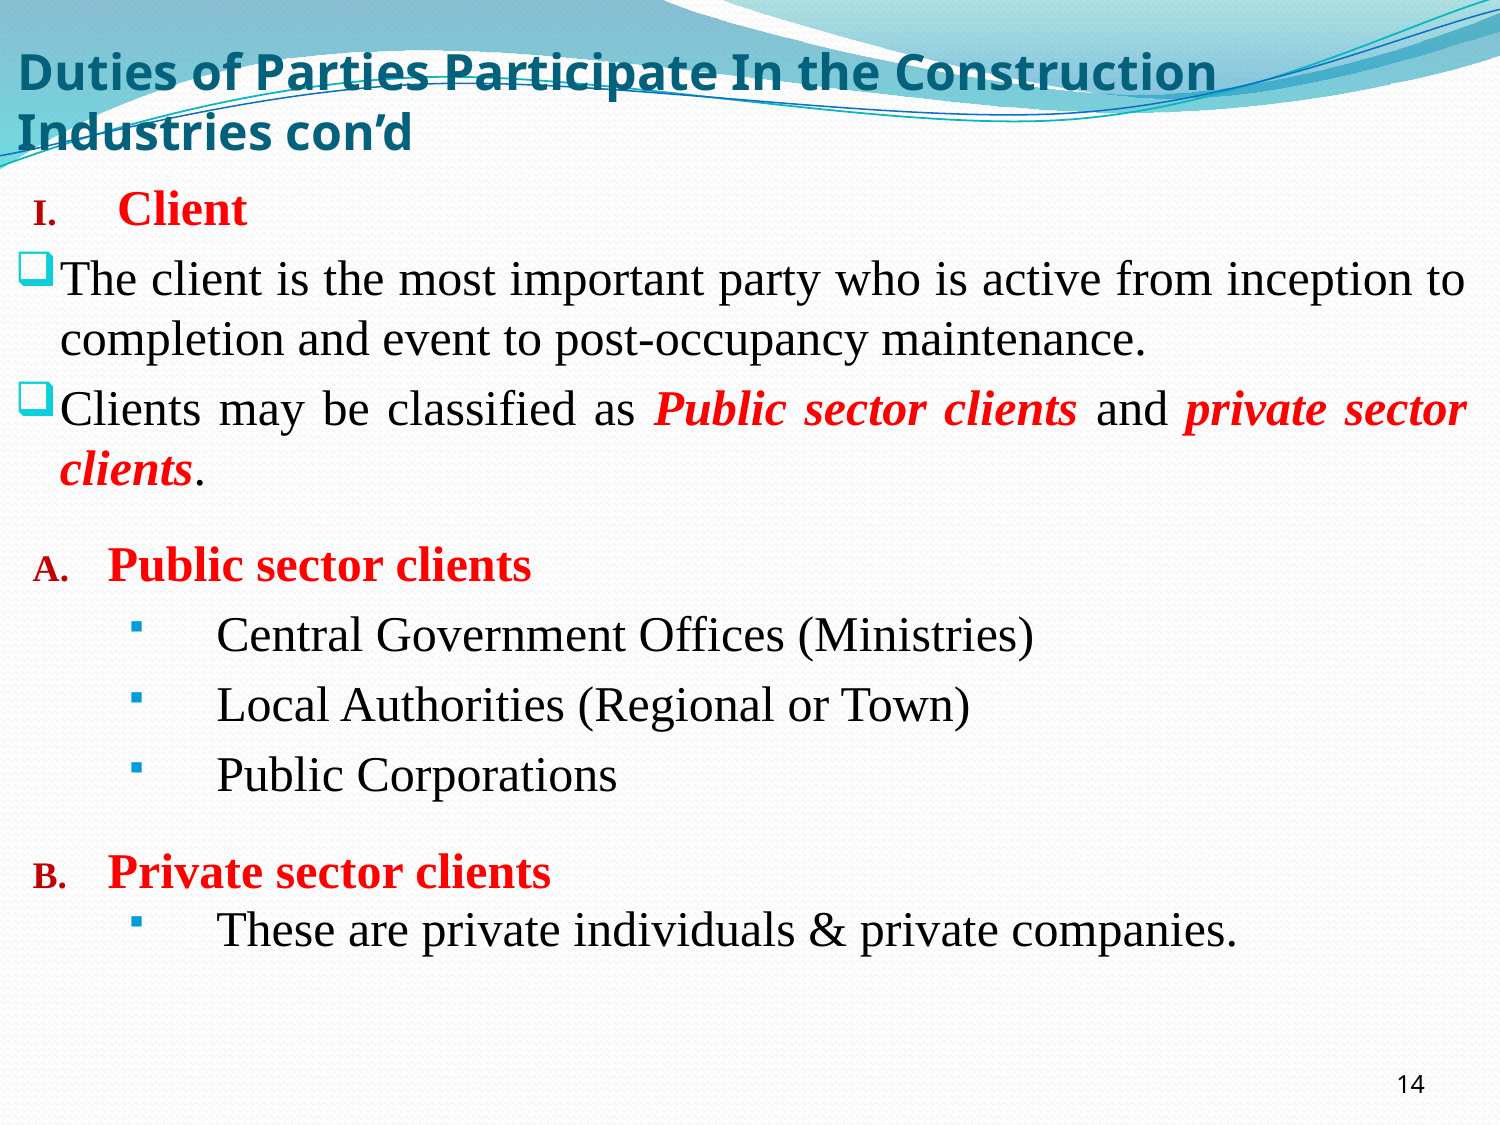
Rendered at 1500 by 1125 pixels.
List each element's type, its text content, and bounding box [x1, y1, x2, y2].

list Client The client is the most important party who is active from inception to completion and event to post-occupancy maintenance. Clients may be classified as Public sector clients and private sector clients. Public sector clients Central Government Offices (Ministries) Local Authorities (Regional or Town) Public Corporations Private sector clients These are private individuals & private companies. [0, 168, 1483, 1094]
slide_number 14 [1299, 1042, 1425, 1103]
title Duties of Parties Participate In the Construction Industries con’d [17, 0, 1483, 161]
